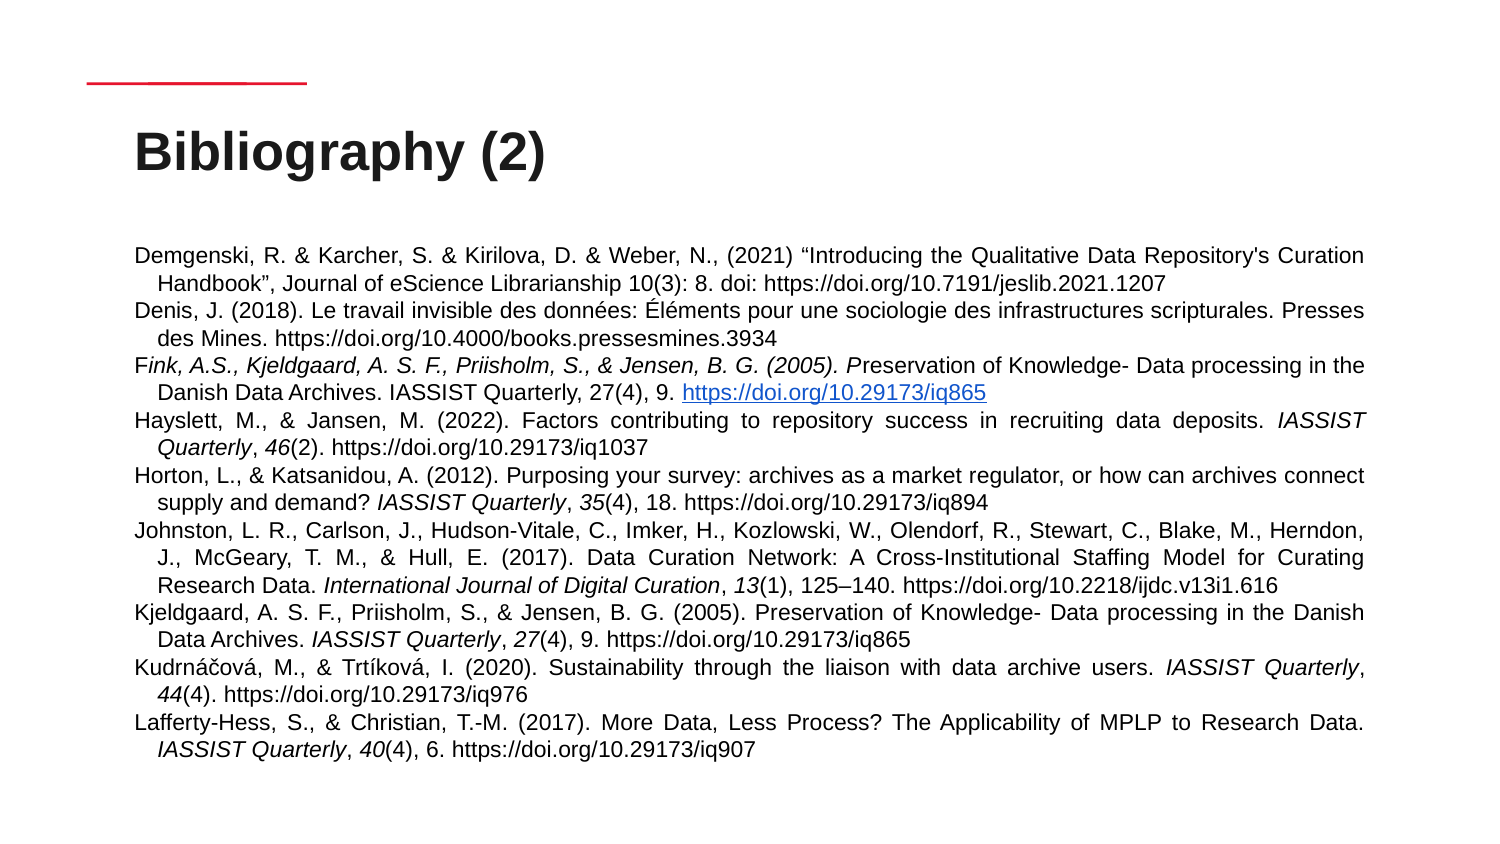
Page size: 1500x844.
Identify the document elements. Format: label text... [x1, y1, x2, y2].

title Bibliography (2) [119, 100, 1381, 189]
list Demgenski, R. & Karcher, S. & Kirilova, D. & Weber, N., (2021) “Introducing the Qualitative Data Repository's Curation Handbook”, Journal of eScience Librarianship 10(3): 8. doi: https://doi.org/10.7191/jeslib.2021.1207 Denis, J. (2018). Le travail invisible des données: Éléments pour une sociologie des infrastructures scripturales. Presses des Mines. https://doi.org/10.4000/books.pressesmines.3934 Fink, A.S., Kjeldgaard, A. S. F., Priisholm, S., & Jensen, B. G. (2005). Preservation of Knowledge- Data processing in the Danish Data Archives. IASSIST Quarterly, 27(4), 9. https://doi.org/10.29173/iq865 Hayslett, M., & Jansen, M. (2022). Factors contributing to repository success in recruiting data deposits. IASSIST Quarterly, 46(2). https://doi.org/10.29173/iq1037 Horton, L., & Katsanidou, A. (2012). Purposing your survey: archives as a market regulator, or how can archives connect supply and demand? IASSIST Quarterly, 35(4), 18. https://doi.org/10.29173/iq894 Johnston, L. R., Carlson, J., Hudson-Vitale, C., Imker, H., Kozlowski, W., Olendorf, R., Stewart, C., Blake, M., Herndon, J., McGeary, T. M., & Hull, E. (2017). Data Curation Network: A Cross-Institutional Staffing Model for Curating Research Data. International Journal of Digital Curation, 13(1), 125–140. https://doi.org/10.2218/ijdc.v13i1.616 Kjeldgaard, A. S. F., Priisholm, S., & Jensen, B. G. (2005). Preservation of Knowledge- Data processing in the Danish Data Archives. IASSIST Quarterly, 27(4), 9. https://doi.org/10.29173/iq865 Kudrnáčová, M., & Trtíková, I. (2020). Sustainability through the liaison with data archive users. IASSIST Quarterly, 44(4). https://doi.org/10.29173/iq976 Lafferty-Hess, S., & Christian, T.-M. (2017). More Data, Less Process? The Applicability of MPLP to Research Data. IASSIST Quarterly, 40(4), 6. https://doi.org/10.29173/iq907 [119, 225, 1381, 761]
